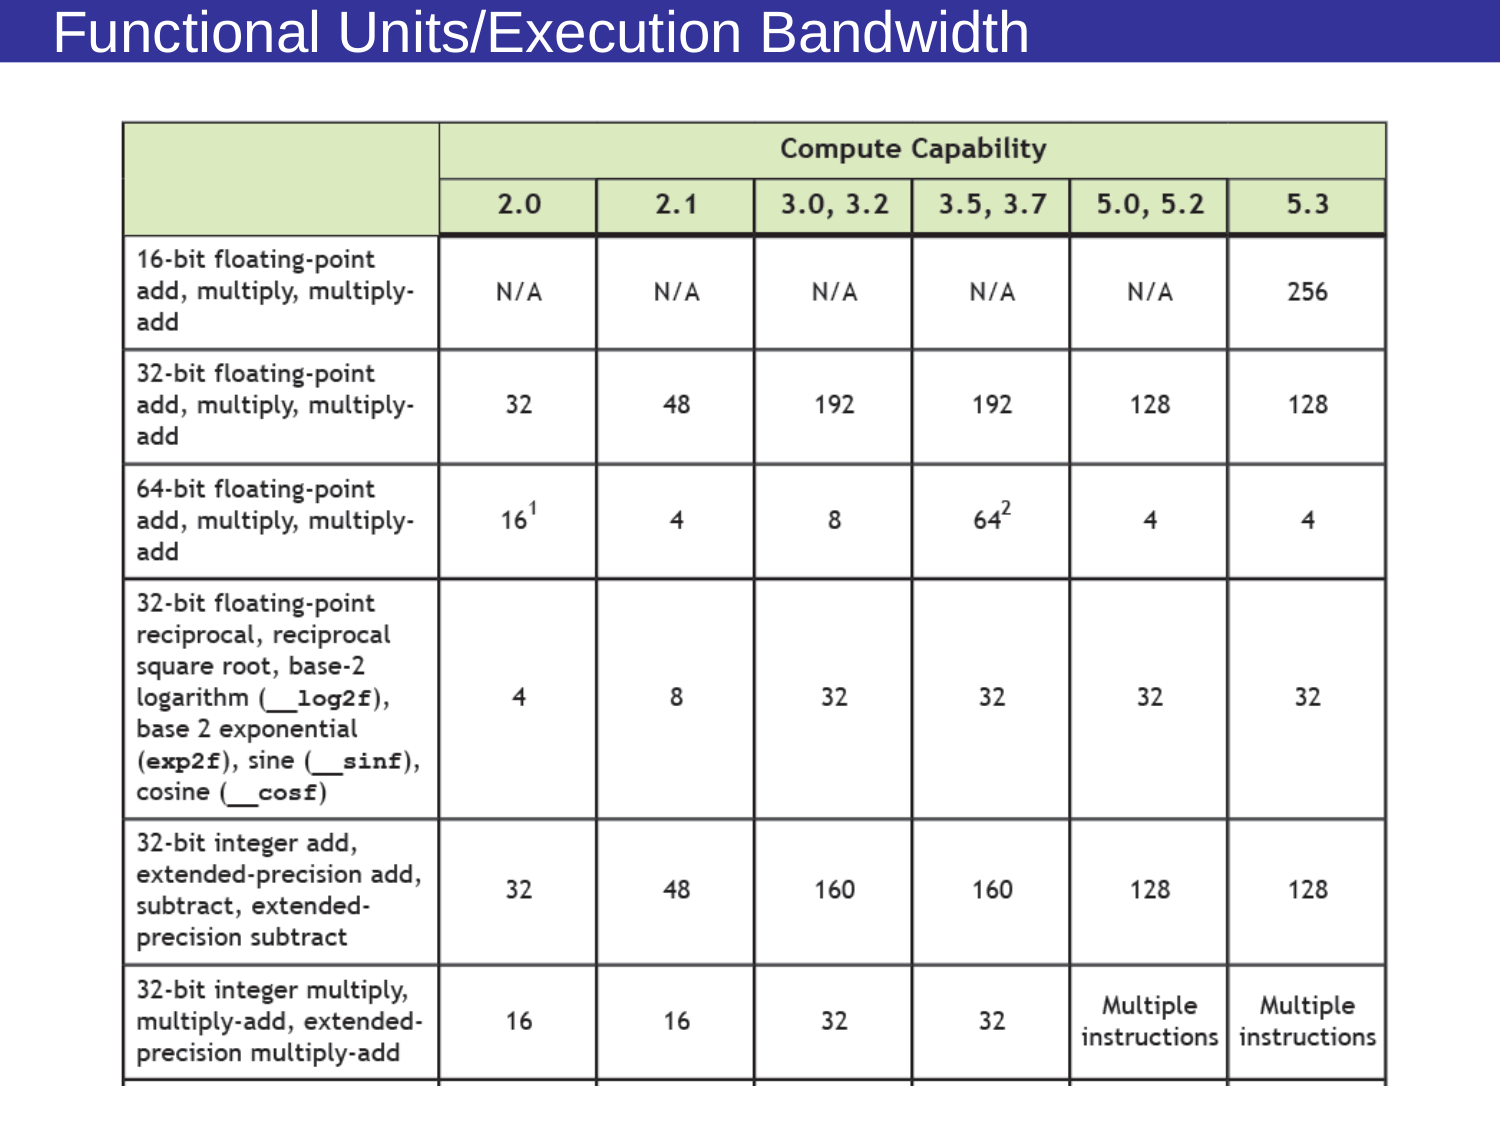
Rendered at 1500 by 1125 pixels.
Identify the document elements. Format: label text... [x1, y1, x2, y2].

title Functional Units/Execution Bandwidth [37, 7, 1426, 51]
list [99, 111, 1413, 1086]
